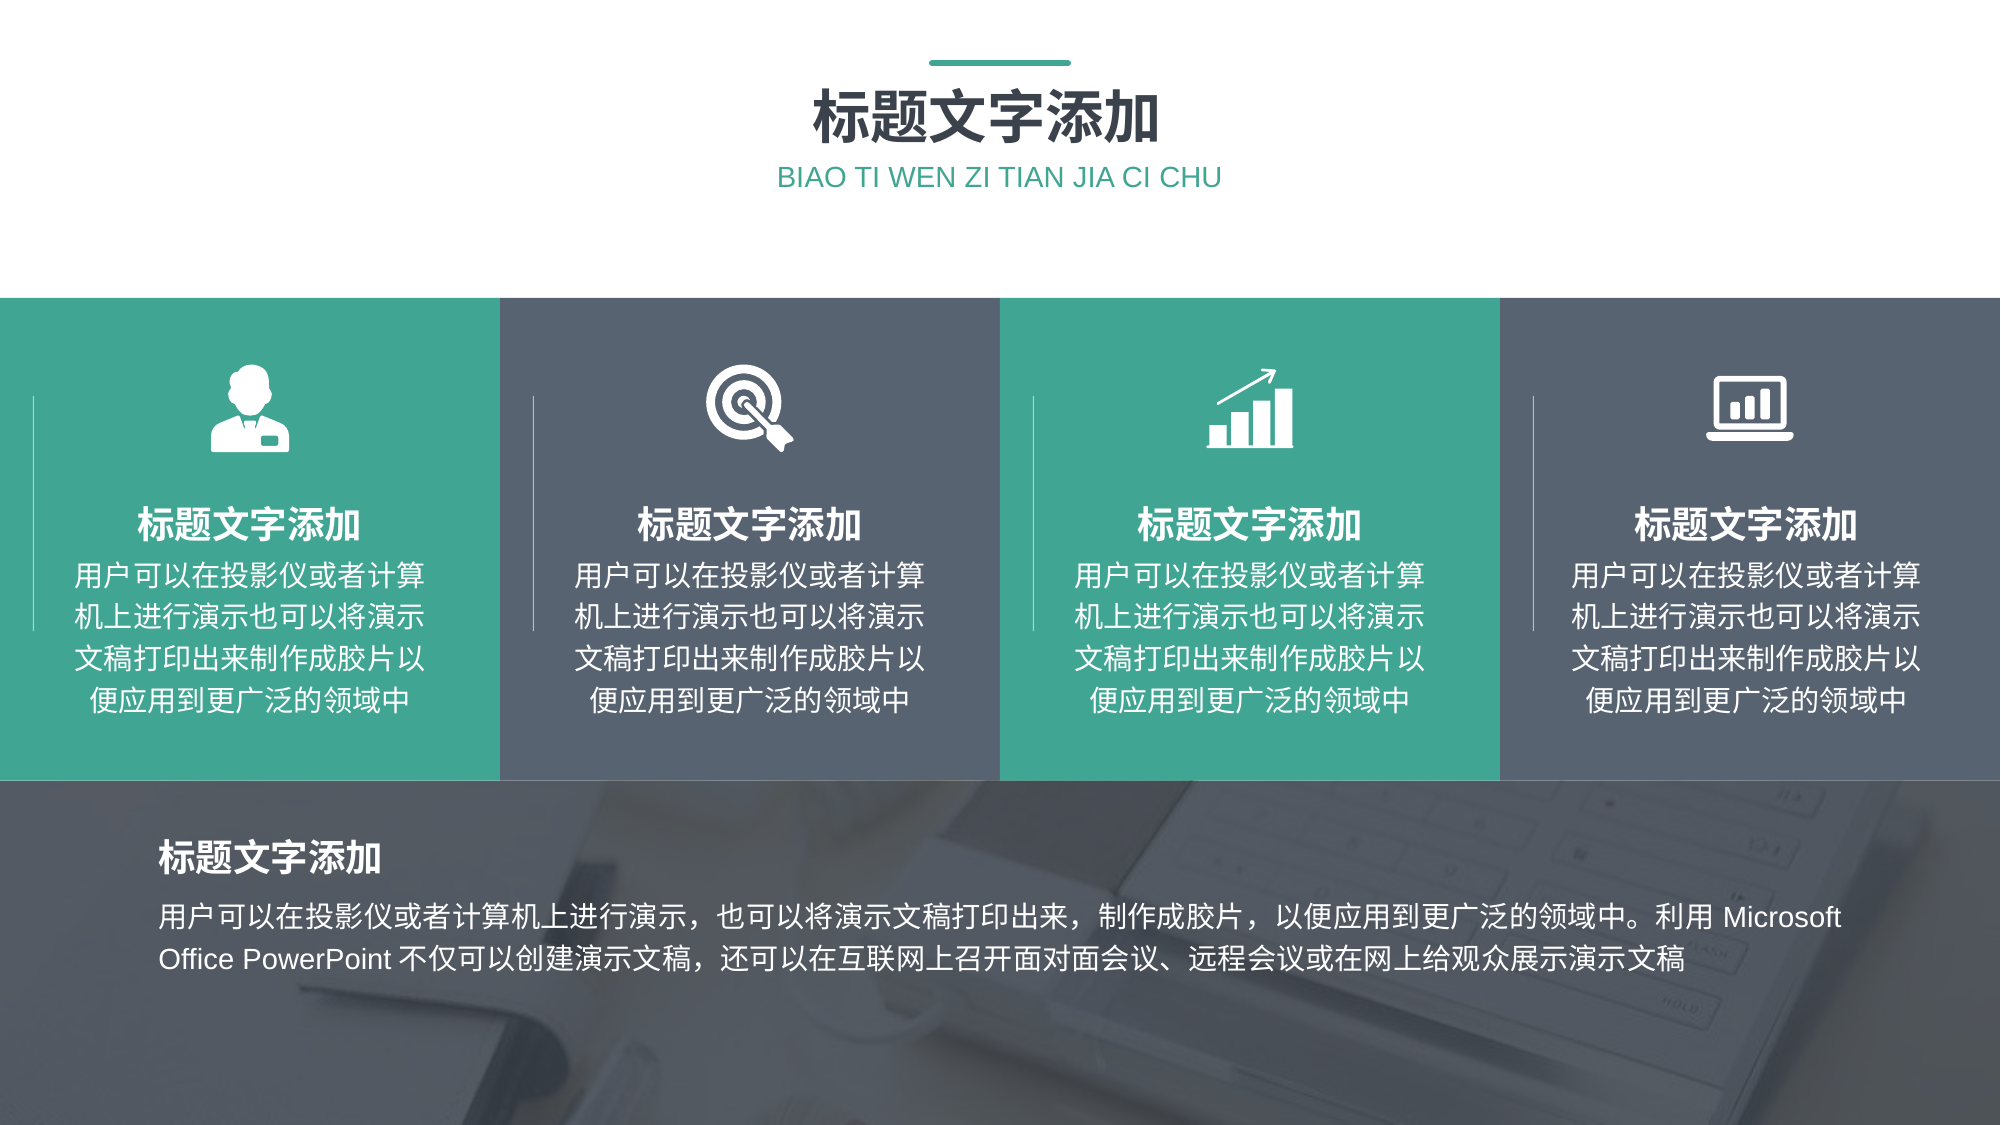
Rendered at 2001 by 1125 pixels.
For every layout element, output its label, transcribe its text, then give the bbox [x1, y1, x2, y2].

text_box BIAO TI WEN ZI TIAN JIA CI CHU [762, 150, 1238, 201]
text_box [143, 817, 1857, 984]
text_box 标题文字添加 [797, 73, 1202, 150]
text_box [999, 297, 1499, 781]
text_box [1499, 297, 2000, 781]
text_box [499, 297, 999, 781]
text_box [0, 297, 499, 781]
picture [0, 781, 2000, 1125]
